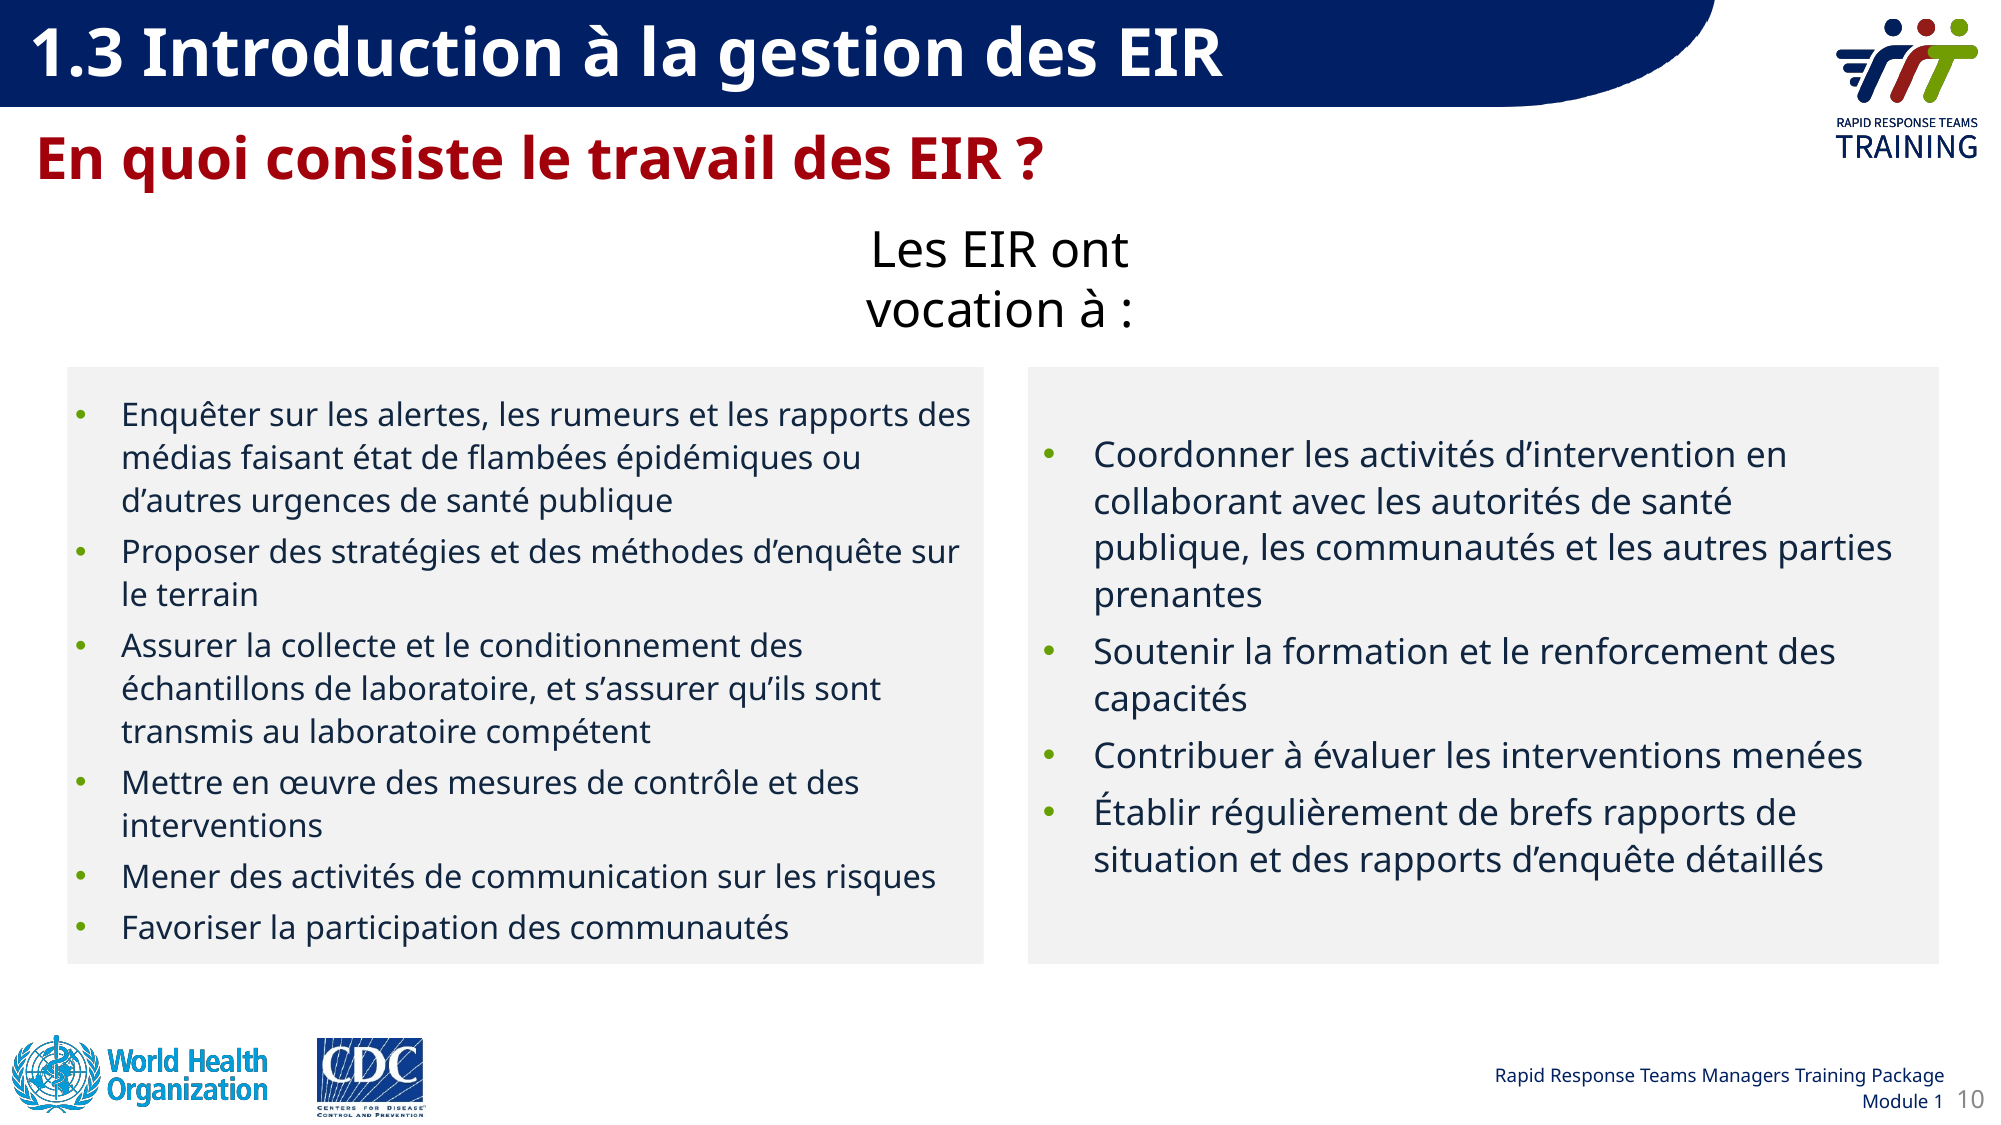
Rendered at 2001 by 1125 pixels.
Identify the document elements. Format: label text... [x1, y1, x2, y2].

picture [22, 1062, 26, 1077]
text_box En quoi consiste le travail des EIR ? [27, 121, 1540, 224]
picture [50, 1108, 62, 1113]
picture [71, 1053, 90, 1091]
picture [30, 1083, 37, 1091]
text_box Les EIR ont vocation à : [843, 224, 1156, 345]
picture [36, 1088, 78, 1105]
picture [1835, 19, 1978, 167]
picture [24, 1054, 36, 1087]
picture [59, 1035, 267, 1113]
picture [46, 1056, 54, 1062]
picture [34, 1054, 43, 1078]
list 1.3 Introduction à la gestion des EIR [21, 1, 1534, 105]
text_box Coordonner les activités d’intervention en collaborant avec les autorités de santé publique, les communautés et les autres parties prenantes Soutenir la formation et le renforcement des capacités Contribuer à évaluer les interventions menées Établir régulièrement de brefs rapports de situation et des rapports d’enquête détaillés [1027, 367, 1939, 965]
picture [12, 1083, 48, 1113]
picture [0, 0, 1717, 107]
picture [317, 1038, 426, 1117]
picture [12, 1035, 54, 1068]
text_box 10 [1557, 1075, 1993, 1121]
list Enquêter sur les alertes, les rumeurs et les rapports des médias faisant état de flambées épidémiques ou d’autres urgences de santé publique Proposer des stratégies et des méthodes d’enquête sur le terrain Assurer la collecte et le conditionnement des échantillons de laboratoire, et sʼassurer quʼils sont transmis au laboratoire compétent Mettre en œuvre des mesures de contrôle et des interventions Mener des activités de communication sur les risques Favoriser la participation des communautés [66, 366, 985, 965]
picture [40, 1062, 47, 1070]
